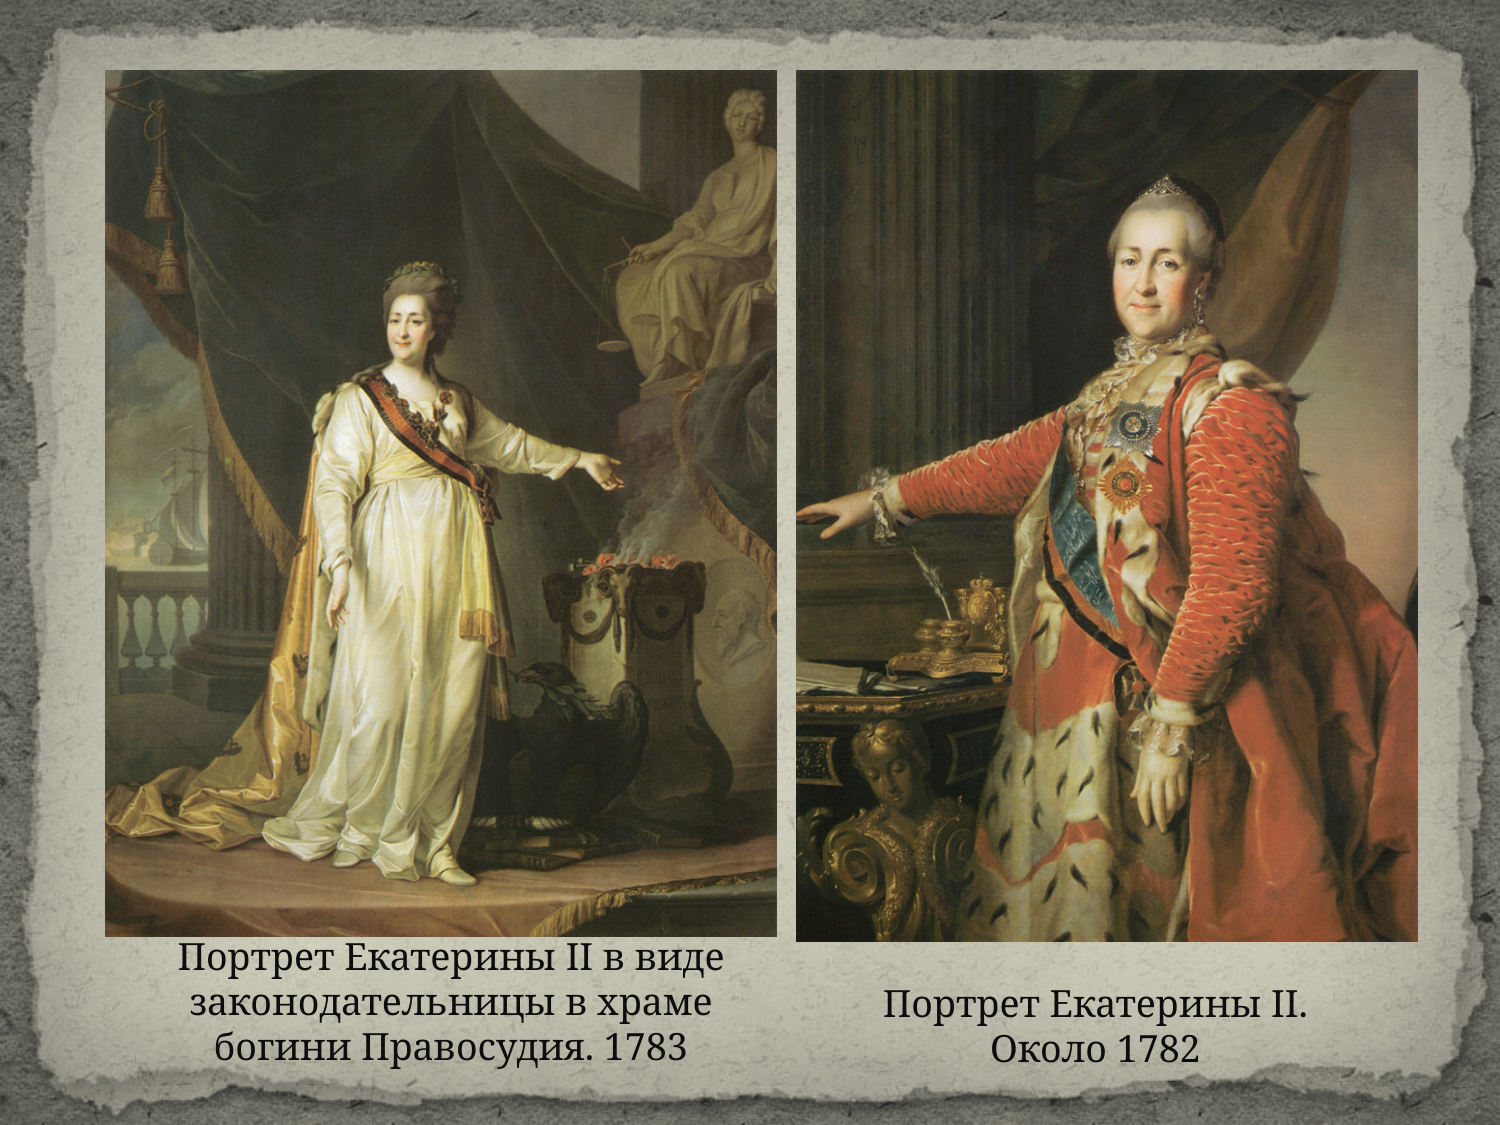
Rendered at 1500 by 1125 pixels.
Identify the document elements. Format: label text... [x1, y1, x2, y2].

text_box Портрет Екатерины II в виде законодательницы в храме богини Правосудия. 1783 [117, 939, 786, 1076]
picture [796, 70, 1418, 942]
text_box Портрет Екатерины II. Около 1782 [808, 972, 1383, 1078]
picture [105, 70, 777, 937]
